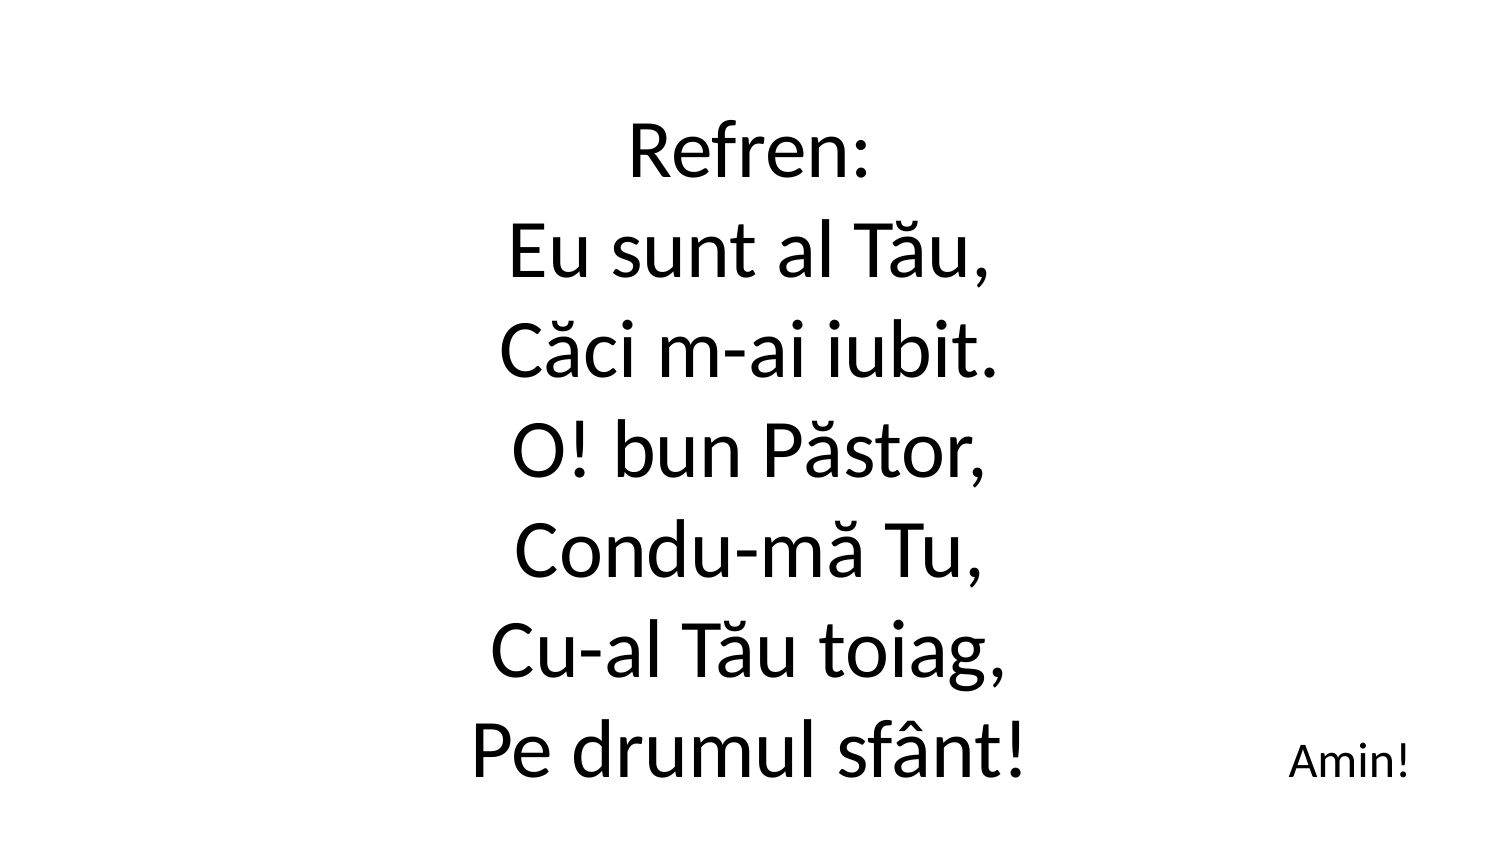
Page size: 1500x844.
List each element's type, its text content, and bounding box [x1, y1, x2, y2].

text_box Refren: Eu sunt al Tău, Căci m-ai iubit. O! bun Păstor, Condu-mă Tu, Cu-al Tău toiag, Pe drumul sfânt! [455, 42, 1045, 802]
text_box Amin! [1273, 674, 1427, 795]
